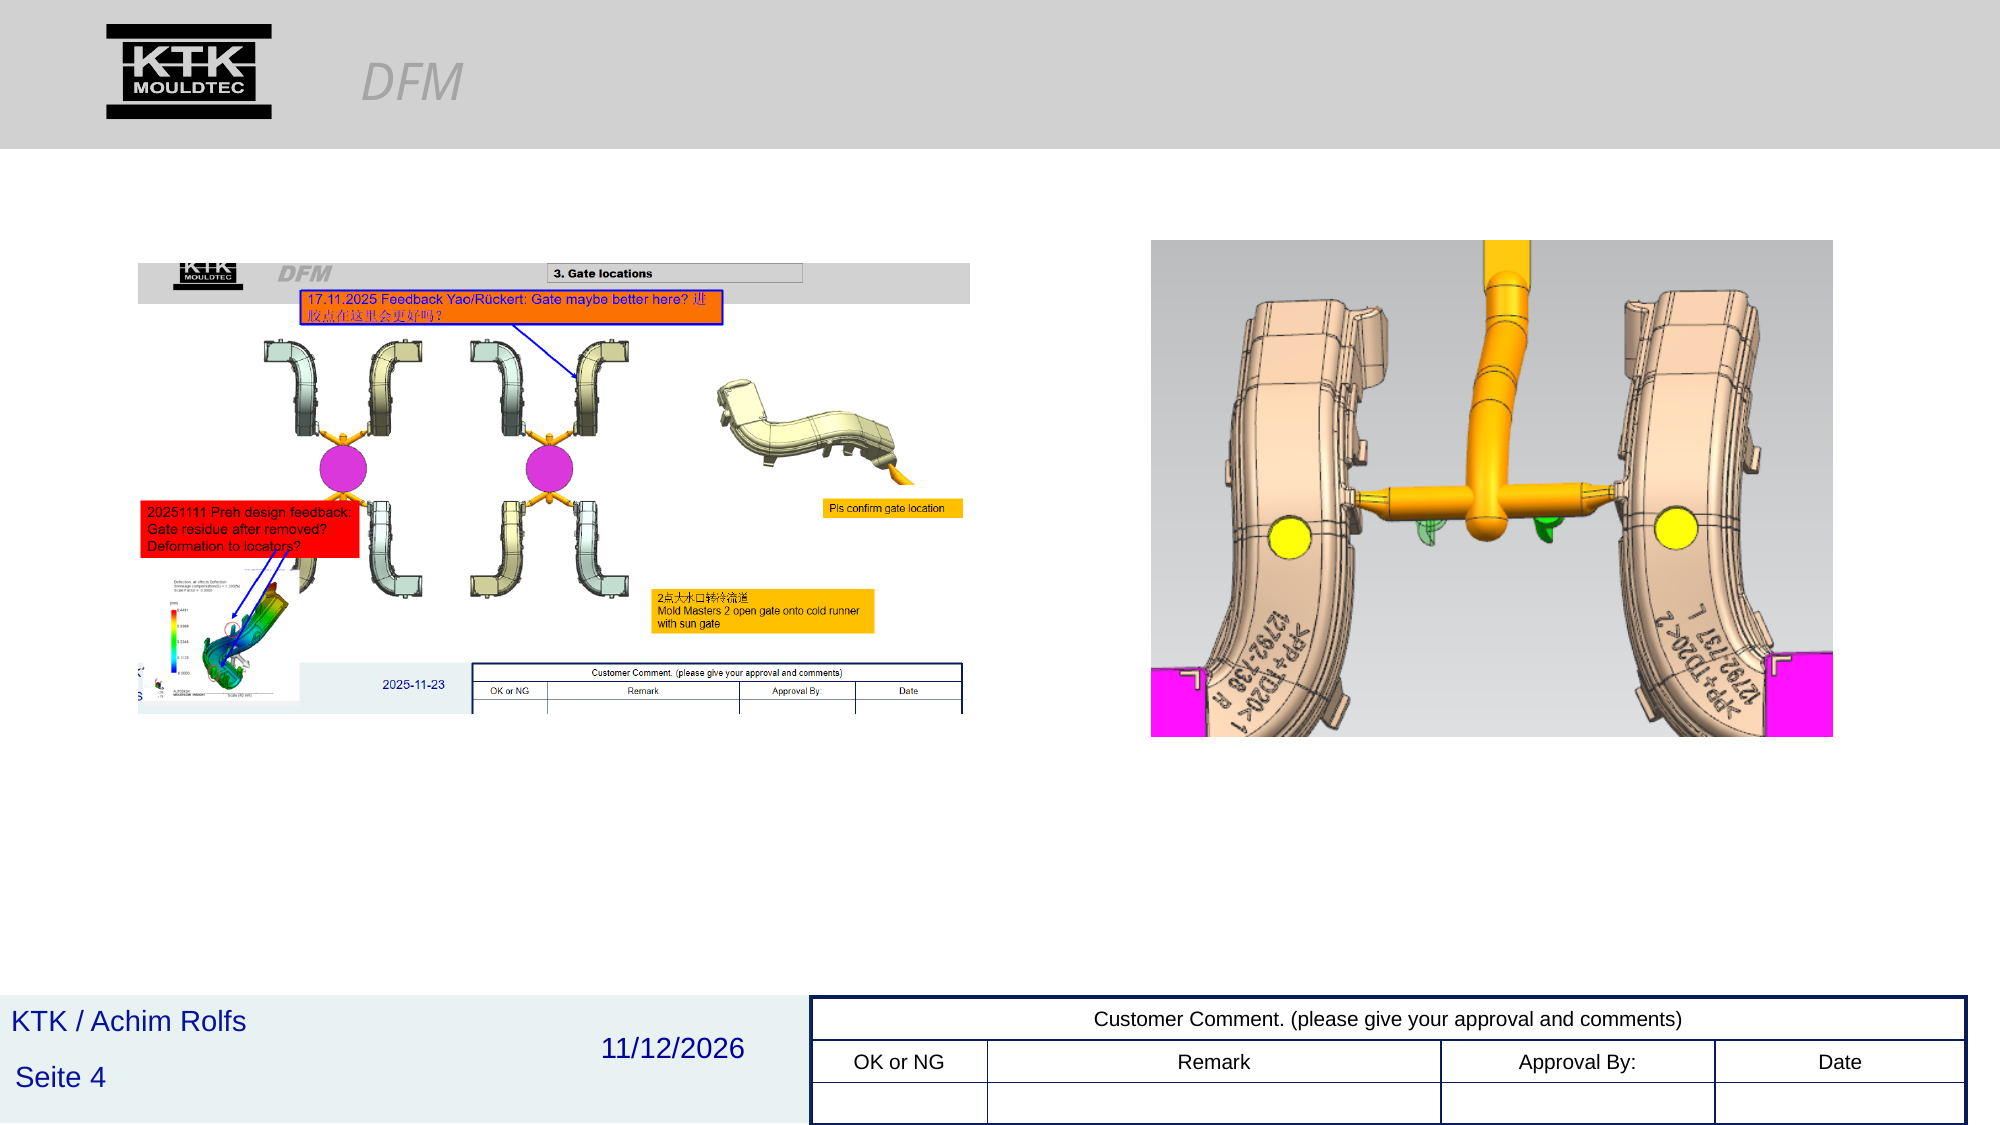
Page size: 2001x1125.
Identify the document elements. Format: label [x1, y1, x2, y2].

picture [1151, 240, 1834, 737]
slide_number [550, 1021, 796, 1101]
picture [137, 262, 971, 715]
